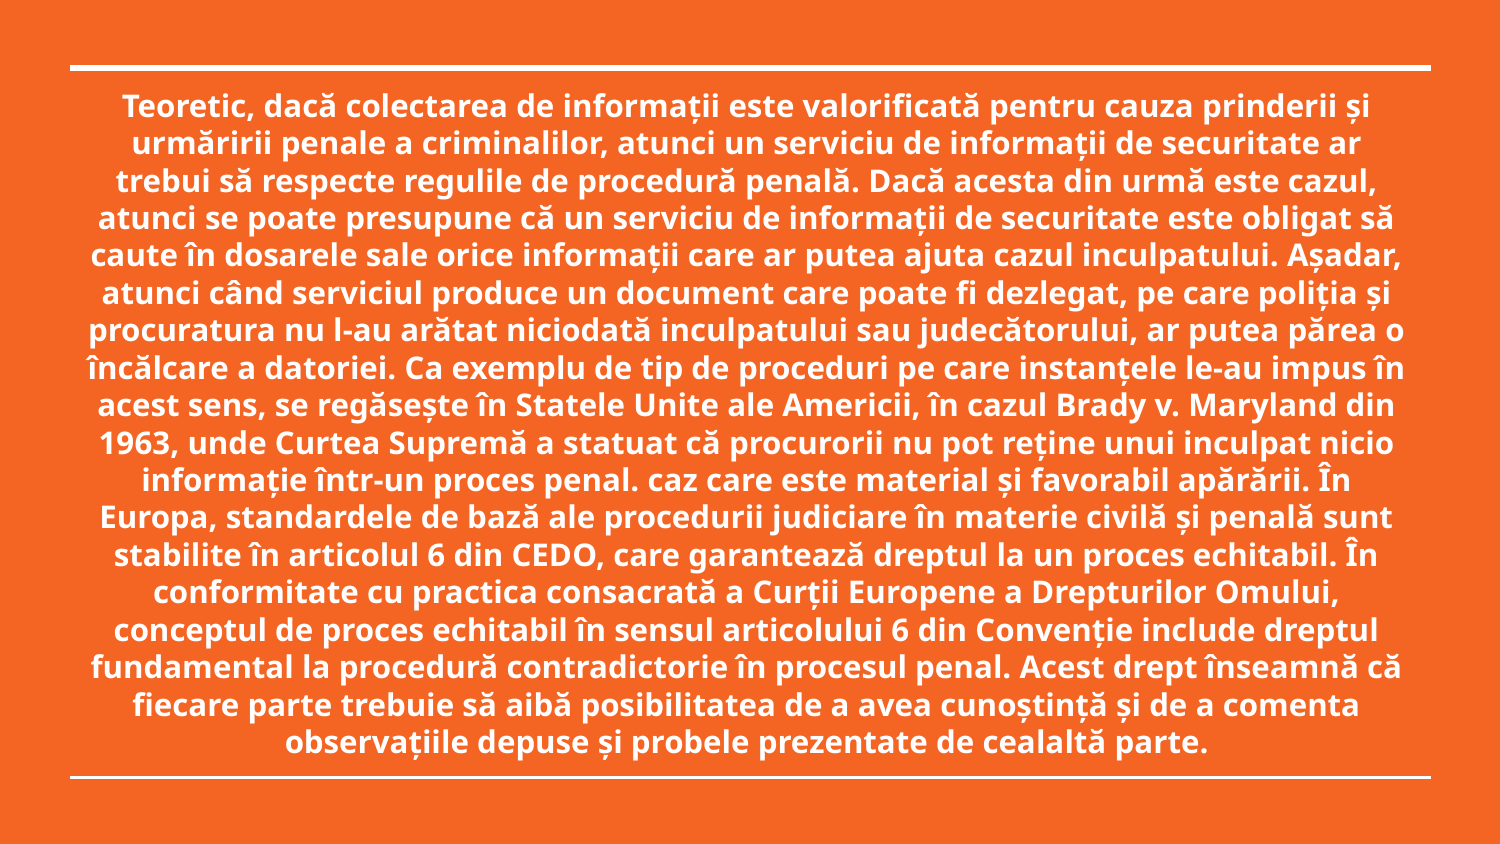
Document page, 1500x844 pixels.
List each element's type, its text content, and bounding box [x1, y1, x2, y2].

title Teoretic, dacă colectarea de informații este valorificată pentru cauza prinderii și urmăririi penale a criminalilor, atunci un serviciu de informații de securitate ar trebui să respecte regulile de procedură penală. Dacă acesta din urmă este cazul, atunci se poate presupune că un serviciu de informații de securitate este obligat să caute în dosarele sale orice informații care ar putea ajuta cazul inculpatului. Așadar, atunci când serviciul produce un document care poate fi dezlegat, pe care poliția și procuratura nu l-au arătat niciodată inculpatului sau judecătorului, ar putea părea o încălcare a datoriei. Ca exemplu de tip de proceduri pe care instanțele le-au impus în acest sens, se regăsește în Statele Unite ale Americii, în cazul Brady v. Maryland din 1963, unde Curtea Supremă a statuat că procurorii nu pot reține unui inculpat nicio informație într-un proces penal. caz care este material și favorabil apărării. În Europa, standardele de bază ale procedurii judiciare în materie civilă și penală sunt stabilite în articolul 6 din CEDO, care garantează dreptul la un proces echitabil. În conformitate cu practica consacrată a Curții Europene a Drepturilor Omului, conceptul de proces echitabil în sensul articolului 6 din Convenție include dreptul fundamental la procedură contradictorie în procesul penal. Acest drept înseamnă că fiecare parte trebuie să aibă posibilitatea de a avea cunoștință și de a comenta observațiile depuse și probele prezentate de cealaltă parte. [66, 296, 1428, 550]
